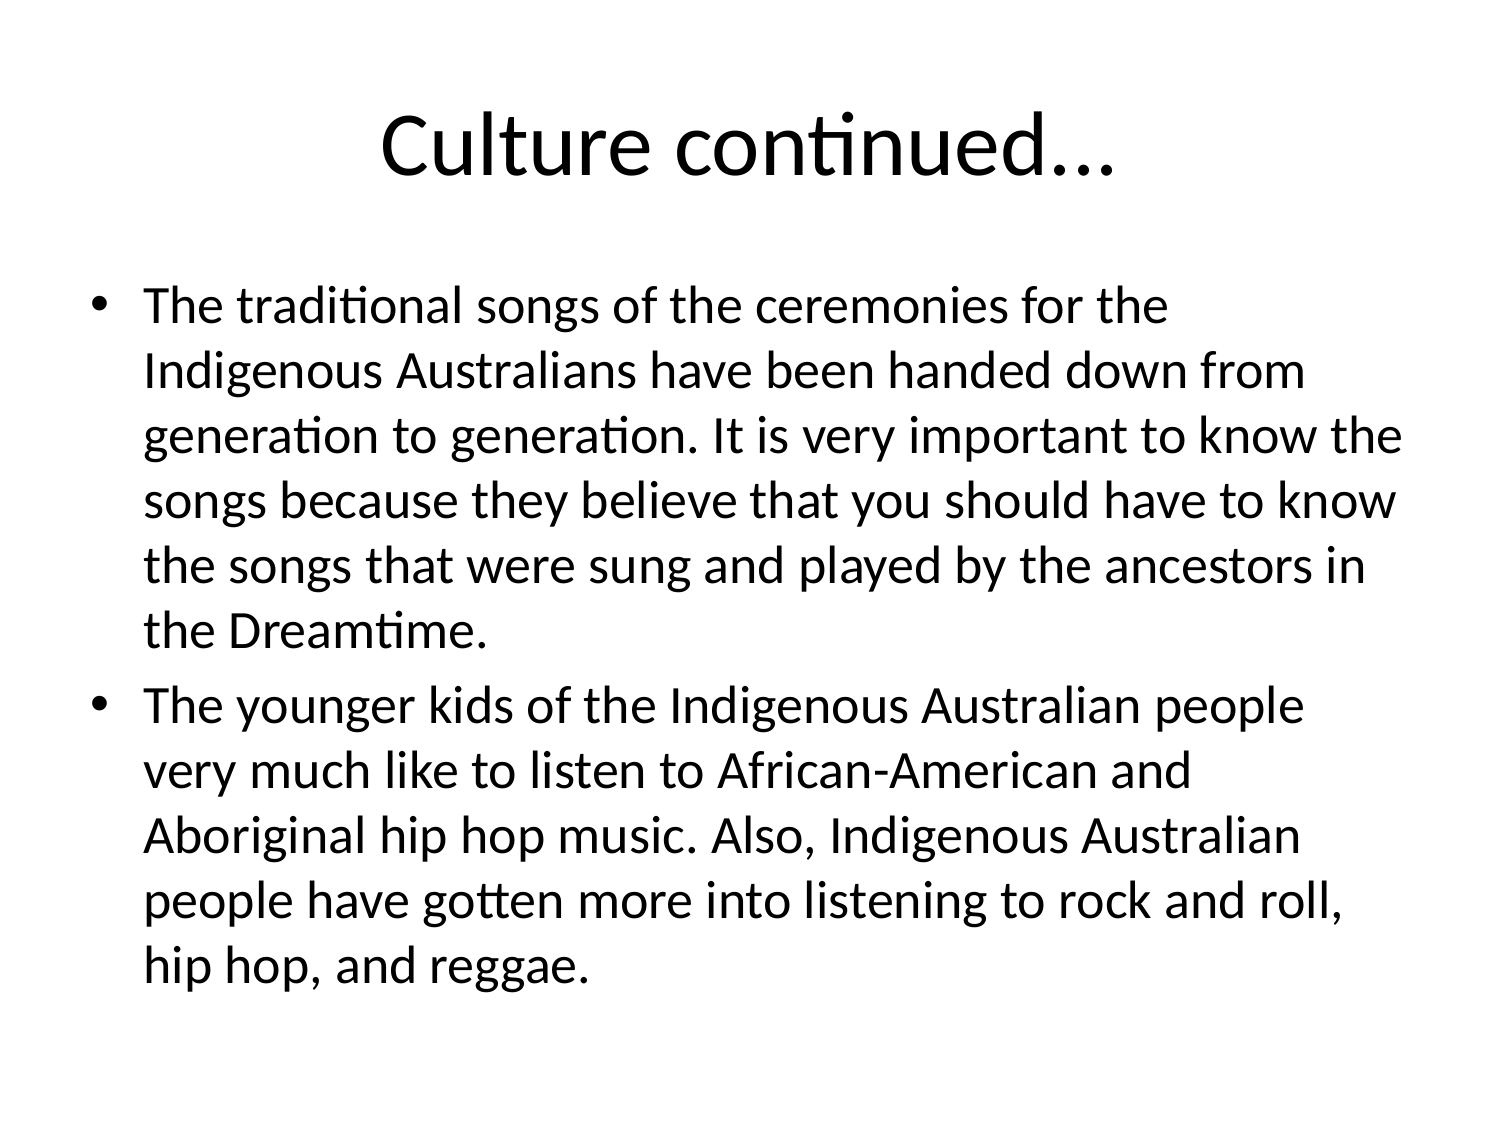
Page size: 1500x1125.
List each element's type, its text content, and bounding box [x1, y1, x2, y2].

list The traditional songs of the ceremonies for the Indigenous Australians have been handed down from generation to generation. It is very important to know the songs because they believe that you should have to know the songs that were sung and played by the ancestors in the Dreamtime. The younger kids of the Indigenous Australian people very much like to listen to African-American and Aboriginal hip hop music. Also, Indigenous Australian people have gotten more into listening to rock and roll, hip hop, and reggae. [75, 262, 1425, 1005]
title Culture continued... [75, 45, 1425, 233]
